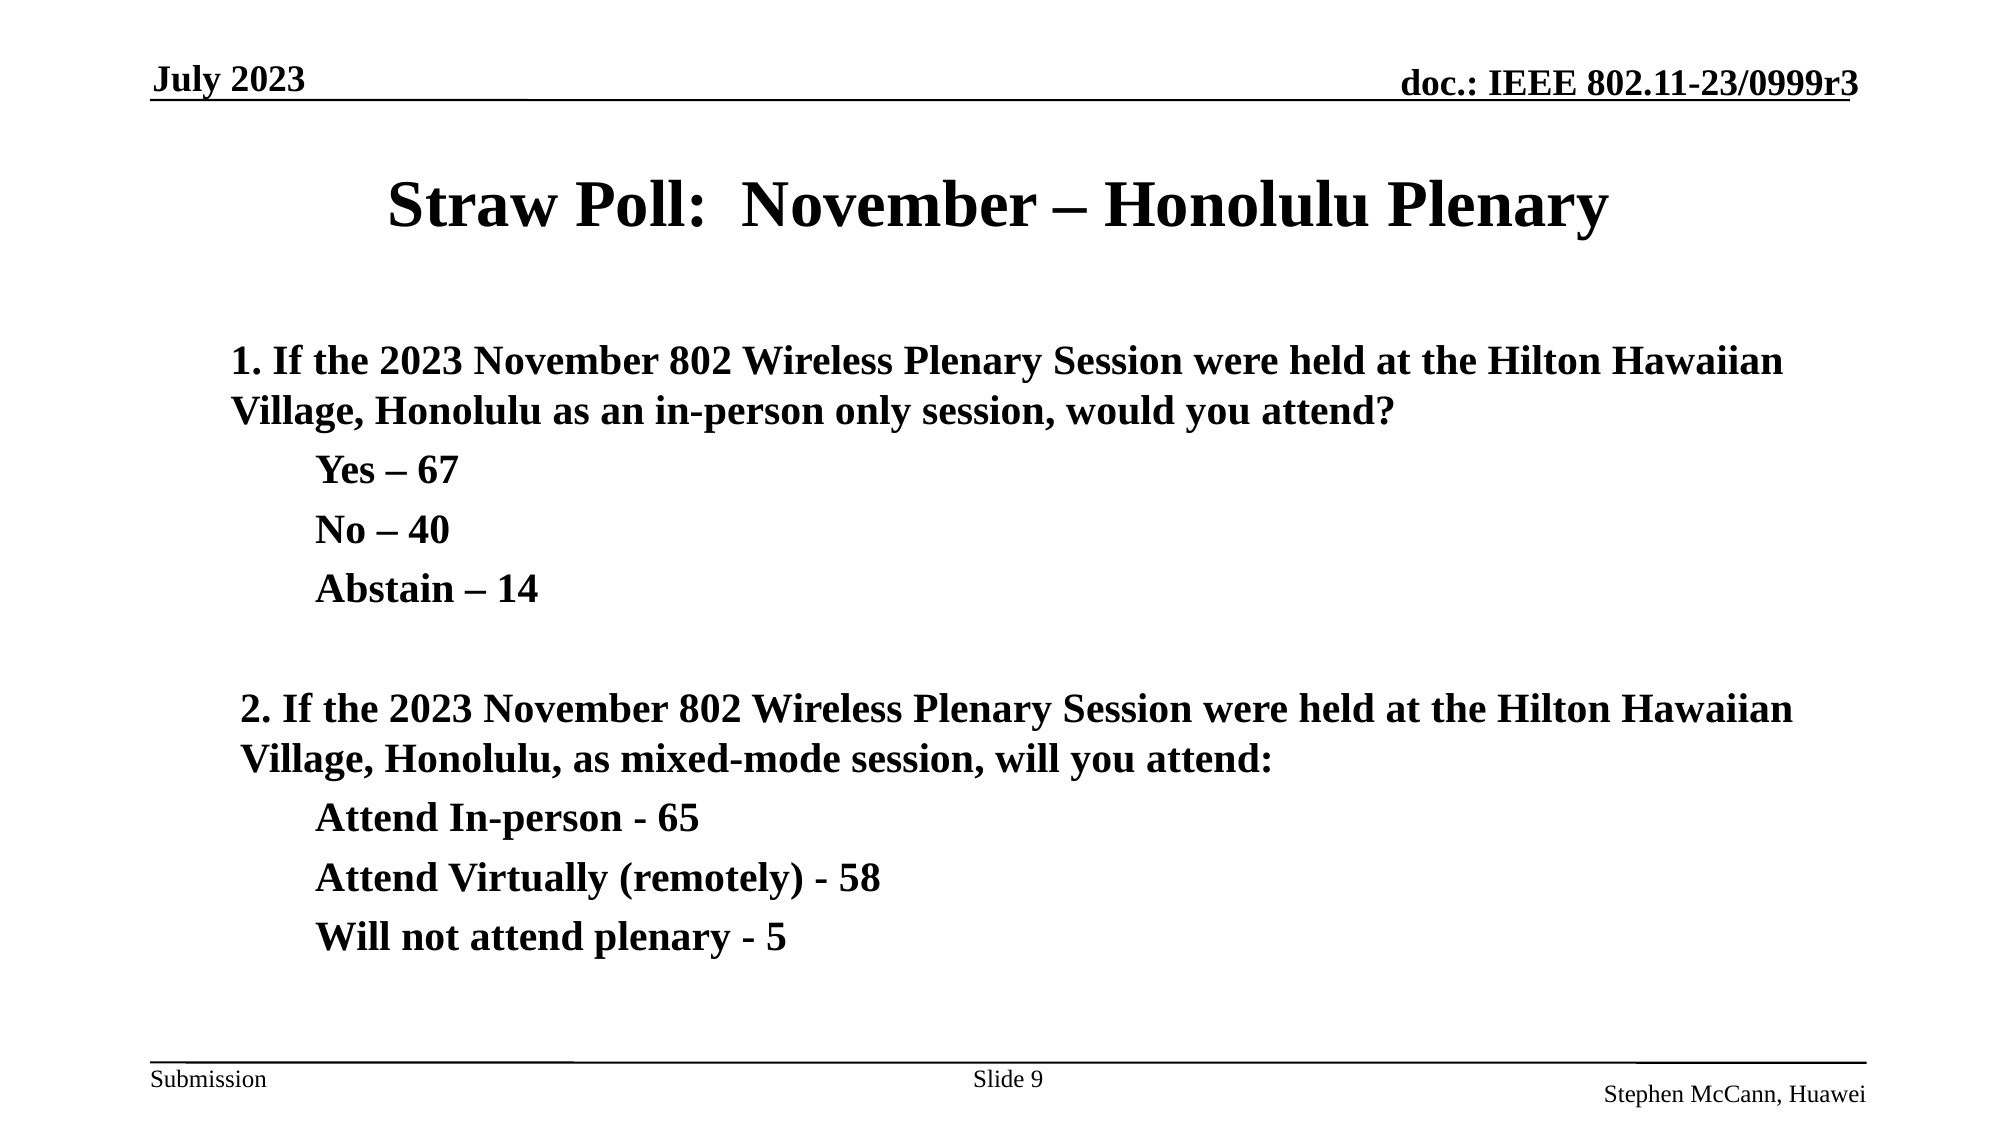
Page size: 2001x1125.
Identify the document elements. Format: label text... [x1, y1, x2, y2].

list 1. If the 2023 November 802 Wireless Plenary Session were held at the Hilton Hawaiian Village, Honolulu as an in-person only session, would you attend? Yes – 67 No – 40 Abstain – 14 2. If the 2023 November 802 Wireless Plenary Session were held at the Hilton Hawaiian Village, Honolulu, as mixed-mode session, will you attend: Attend In-person - 65 Attend Virtually (remotely) - 58 Will not attend plenary - 5 [149, 324, 1850, 1000]
footer Stephen McCann, Huawei [1169, 1076, 1867, 1108]
title Straw Poll: November – Honolulu Plenary [149, 112, 1850, 288]
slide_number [152, 54, 563, 100]
slide_number Slide 9 [950, 1061, 1067, 1123]
